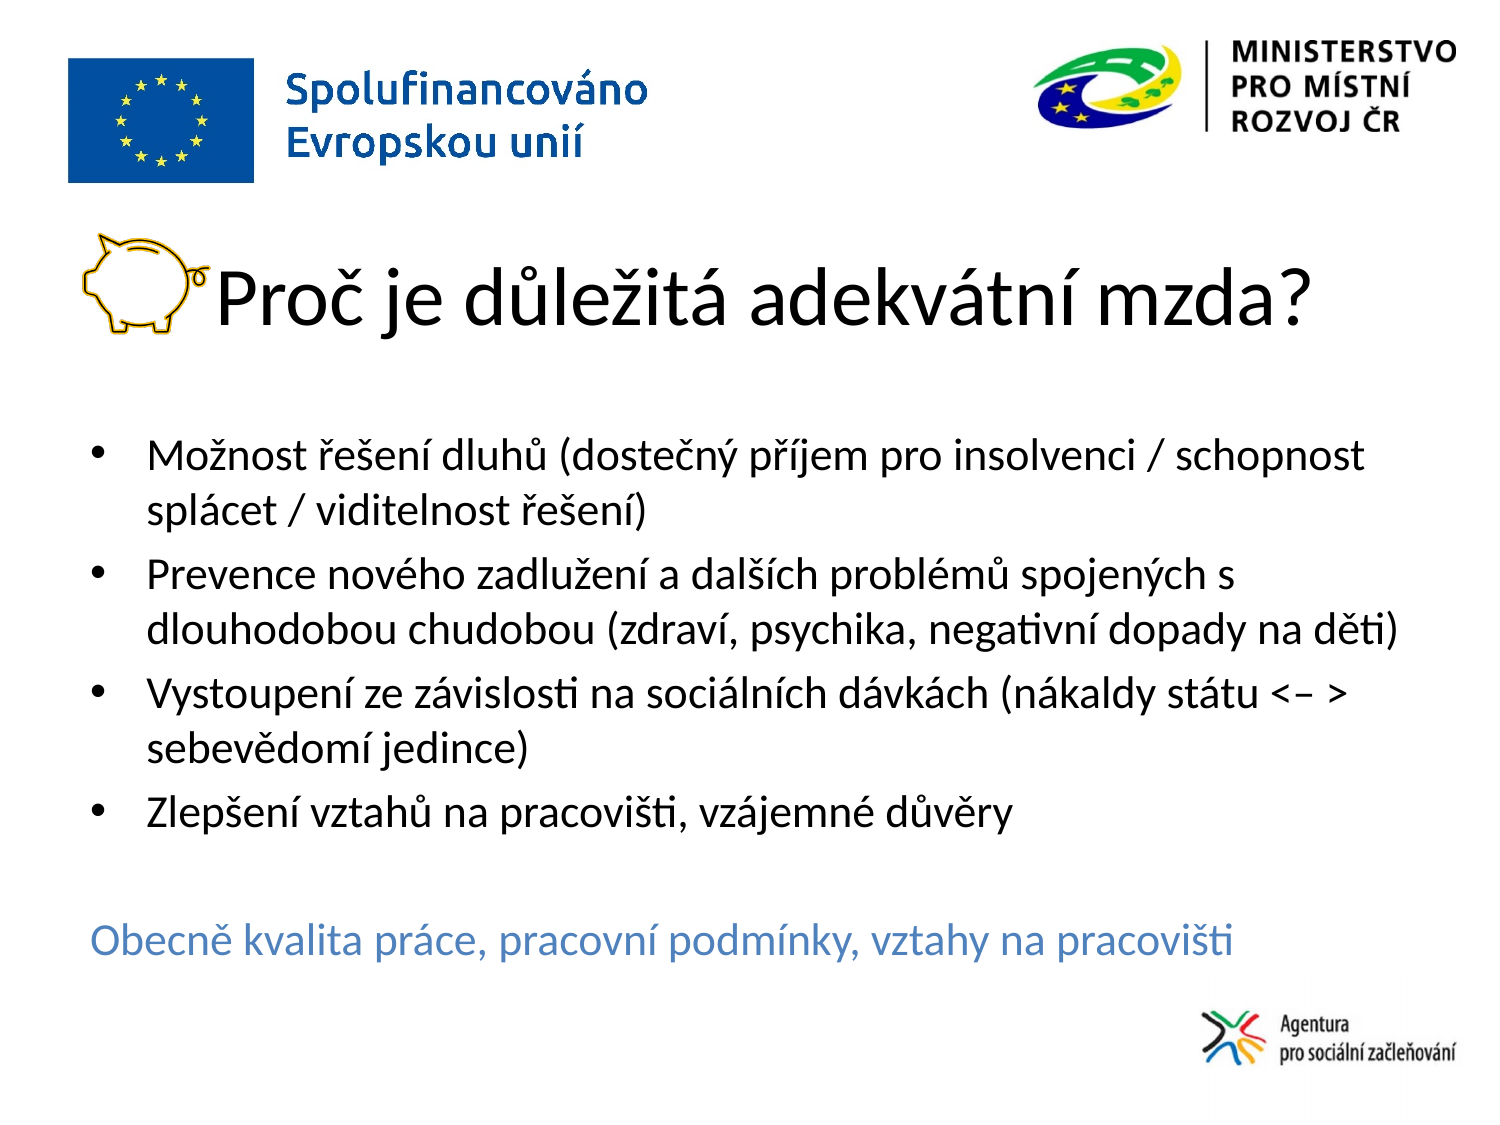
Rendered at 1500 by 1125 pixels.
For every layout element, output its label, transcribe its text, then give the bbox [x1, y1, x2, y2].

title Proč je důležitá adekvátní mzda? [72, 198, 1422, 386]
picture [71, 207, 223, 359]
picture [1185, 971, 1483, 1123]
picture [1033, 40, 1456, 133]
picture [54, 38, 671, 199]
list Možnost řešení dluhů (dostečný příjem pro insolvenci / schopnost splácet / viditelnost řešení) Prevence nového zadlužení a dalších problémů spojených s dlouhodobou chudobou (zdraví, psychika, negativní dopady na děti) Vystoupení ze závislosti na sociálních dávkách (nákaldy státu <– > sebevědomí jedince) Zlepšení vztahů na pracovišti, vzájemné důvěry Obecně kvalita práce, pracovní podmínky, vztahy na pracovišti [75, 417, 1425, 1002]
